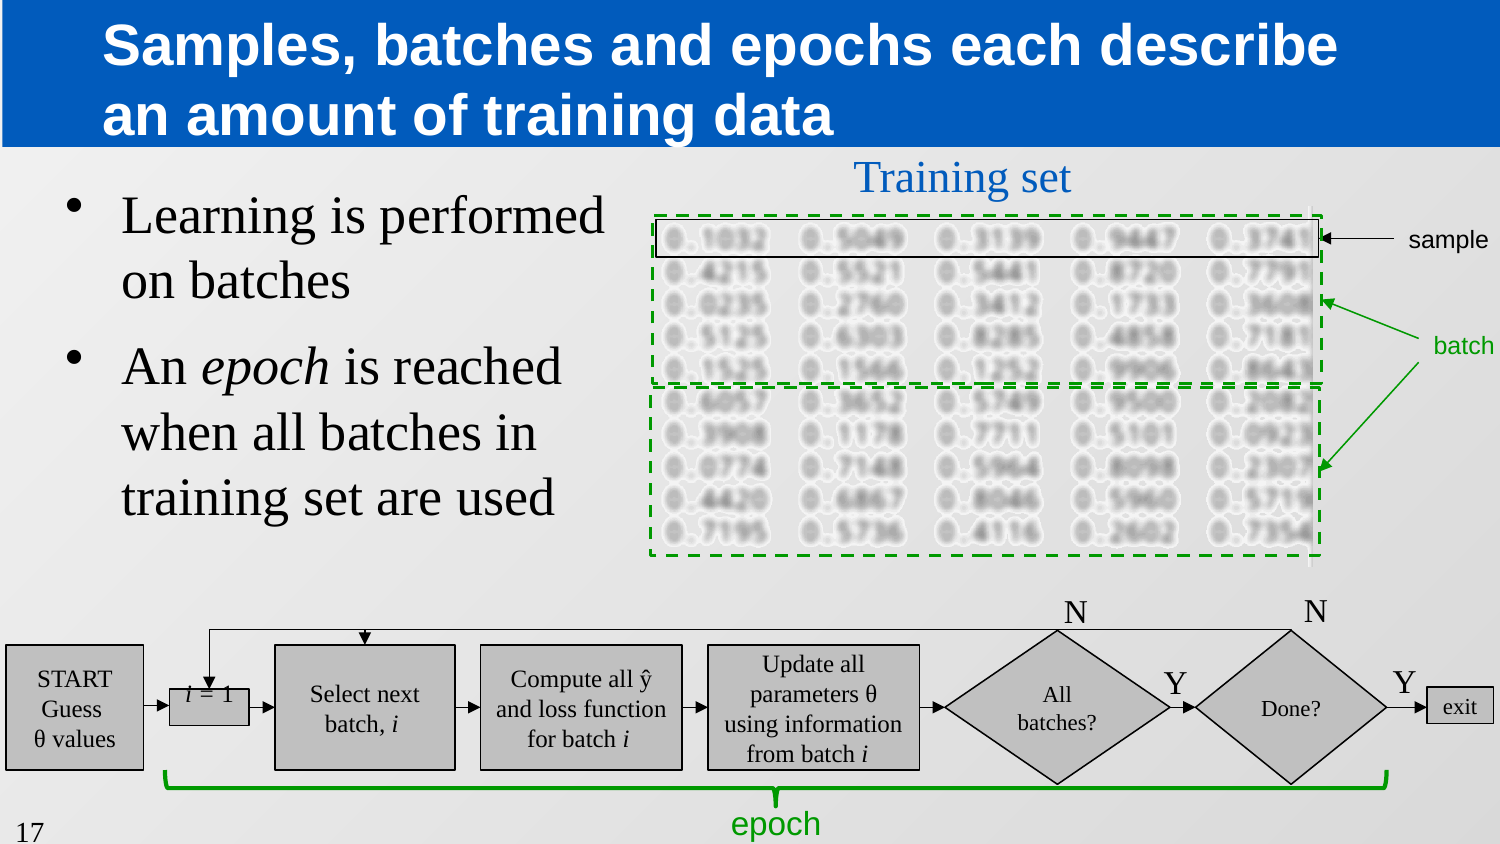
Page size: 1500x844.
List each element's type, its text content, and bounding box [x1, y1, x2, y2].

text_box epoch [714, 815, 839, 844]
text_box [5, 582, 1494, 807]
list Learning is performed on batches An epoch is reached when all batches in training set are used [49, 171, 653, 580]
slide_number 17 [0, 808, 101, 844]
title Samples, batches and epochs each describe an amount of training data [87, 0, 1363, 147]
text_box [643, 138, 1500, 567]
